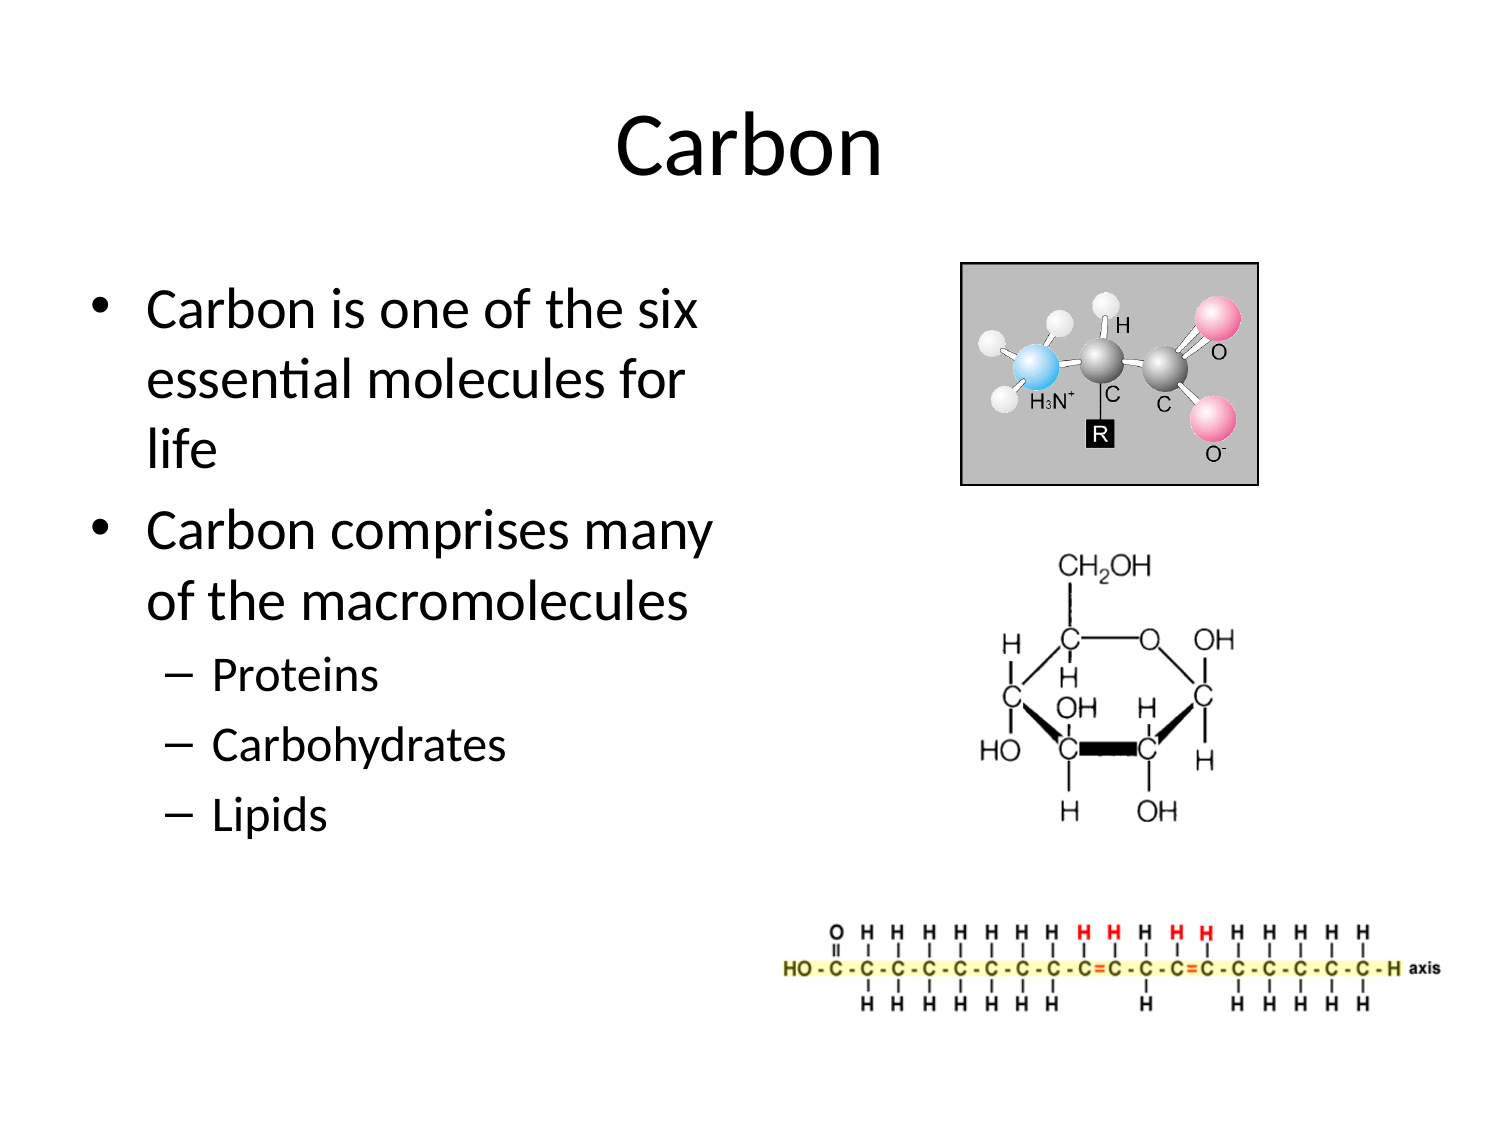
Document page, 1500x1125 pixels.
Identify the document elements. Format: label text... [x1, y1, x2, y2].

list Carbon is one of the six essential molecules for life Carbon comprises many of the macromolecules Proteins Carbohydrates Lipids [75, 262, 738, 1005]
title Carbon [75, 45, 1425, 233]
picture [771, 899, 1447, 1030]
picture [960, 262, 1259, 487]
picture [966, 537, 1253, 838]
